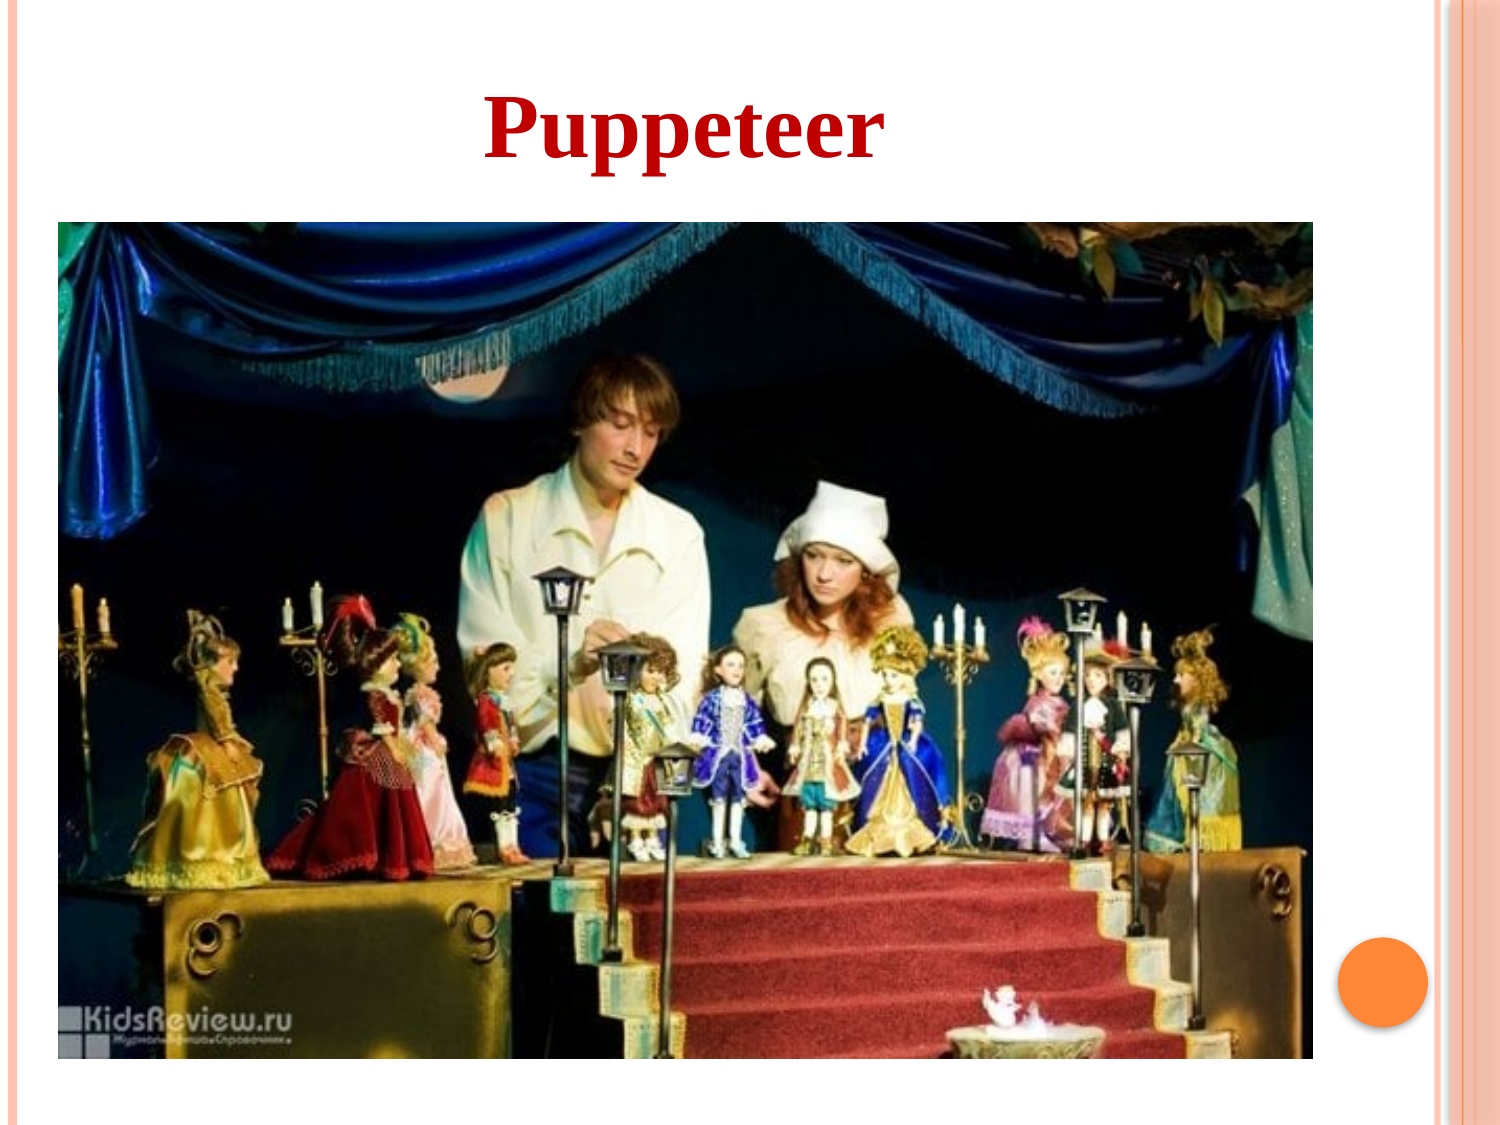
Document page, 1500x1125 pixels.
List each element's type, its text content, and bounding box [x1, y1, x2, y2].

picture [58, 222, 1313, 1060]
list Puppeteer [70, 58, 1300, 219]
